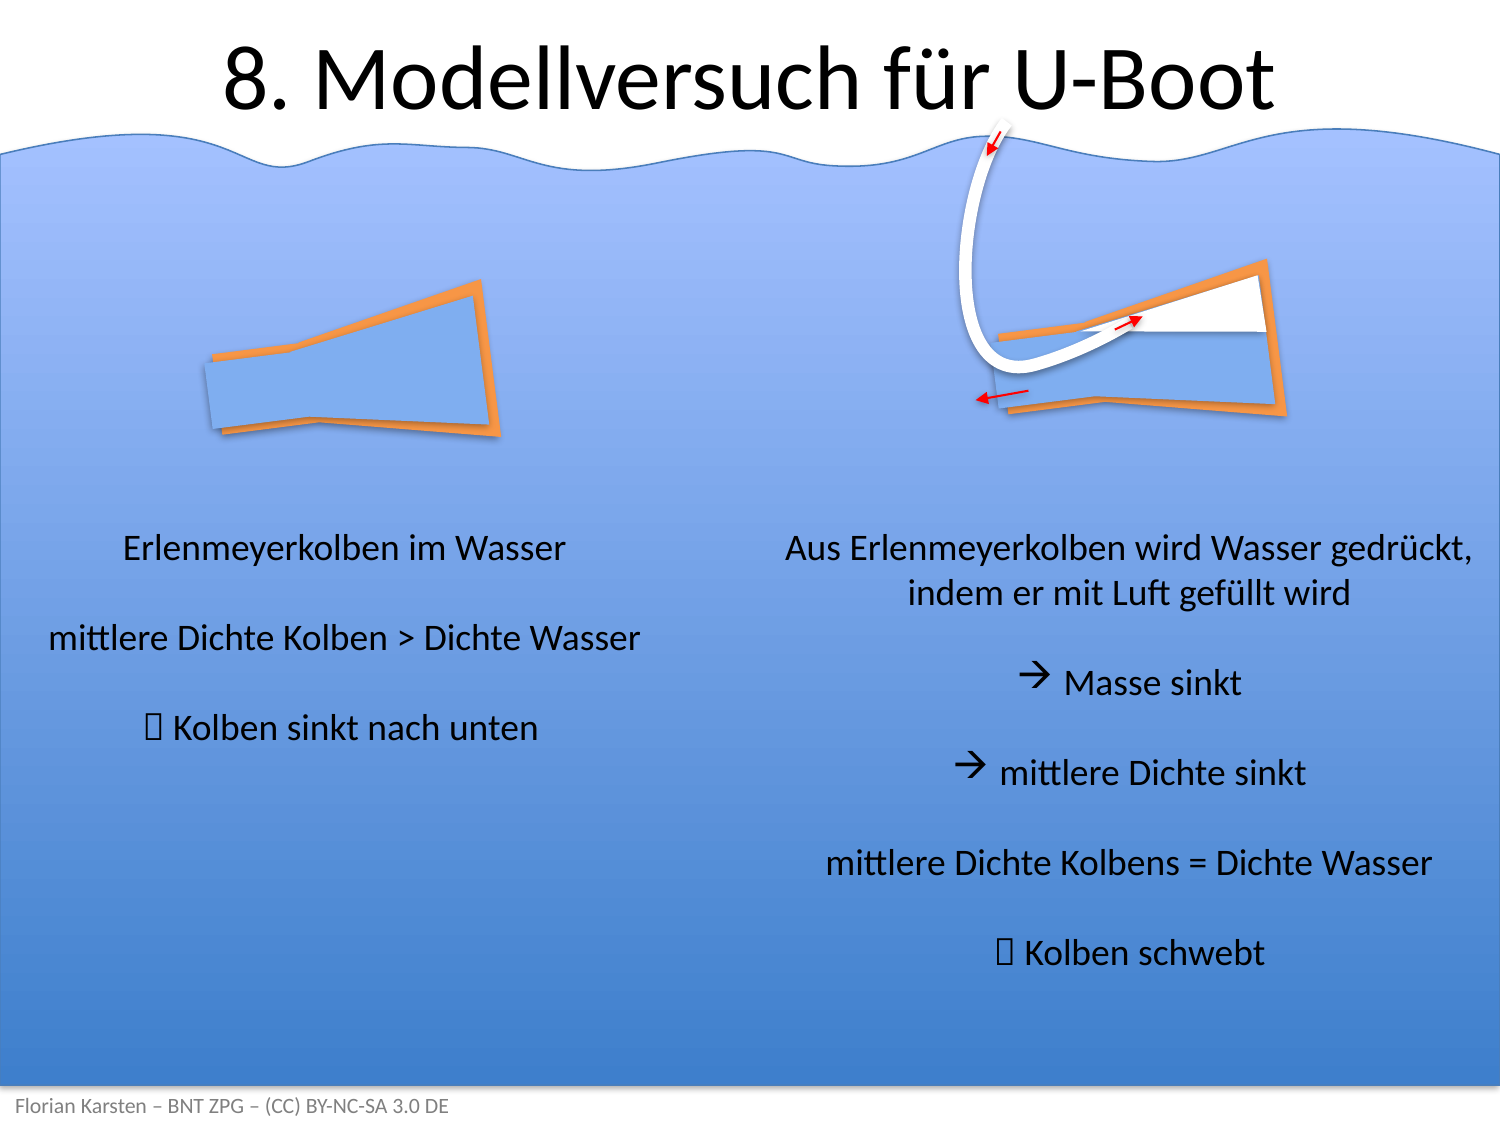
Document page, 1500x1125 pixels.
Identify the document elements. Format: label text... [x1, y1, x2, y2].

footer Florian Karsten – BNT ZPG – (CC) BY-NC-SA 3.0 DE [0, 1085, 1192, 1125]
text_box [925, 161, 1121, 374]
text_box [994, 339, 1277, 406]
text_box [999, 120, 1009, 131]
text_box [975, 390, 1029, 401]
text_box [1135, 274, 1268, 333]
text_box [986, 131, 1001, 157]
text_box [1119, 257, 1288, 418]
text_box Aus Erlenmeyerkolben wird Wasser gedrückt, indem er mit Luft gefüllt wird Masse sinkt mittlere Dichte sinkt mittlere Dichte Kolbens = Dichte Wasser  Kolben schwebt [770, 515, 1489, 980]
text_box [203, 294, 491, 430]
text_box Erlenmeyerkolben im Wasser mittlere Dichte Kolben > Dichte Wasser  Kolben sinkt nach unten [33, 515, 657, 755]
title 8. Modellversuch für U-Boot [0, 0, 1500, 146]
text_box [1114, 316, 1143, 330]
text_box [211, 278, 502, 438]
